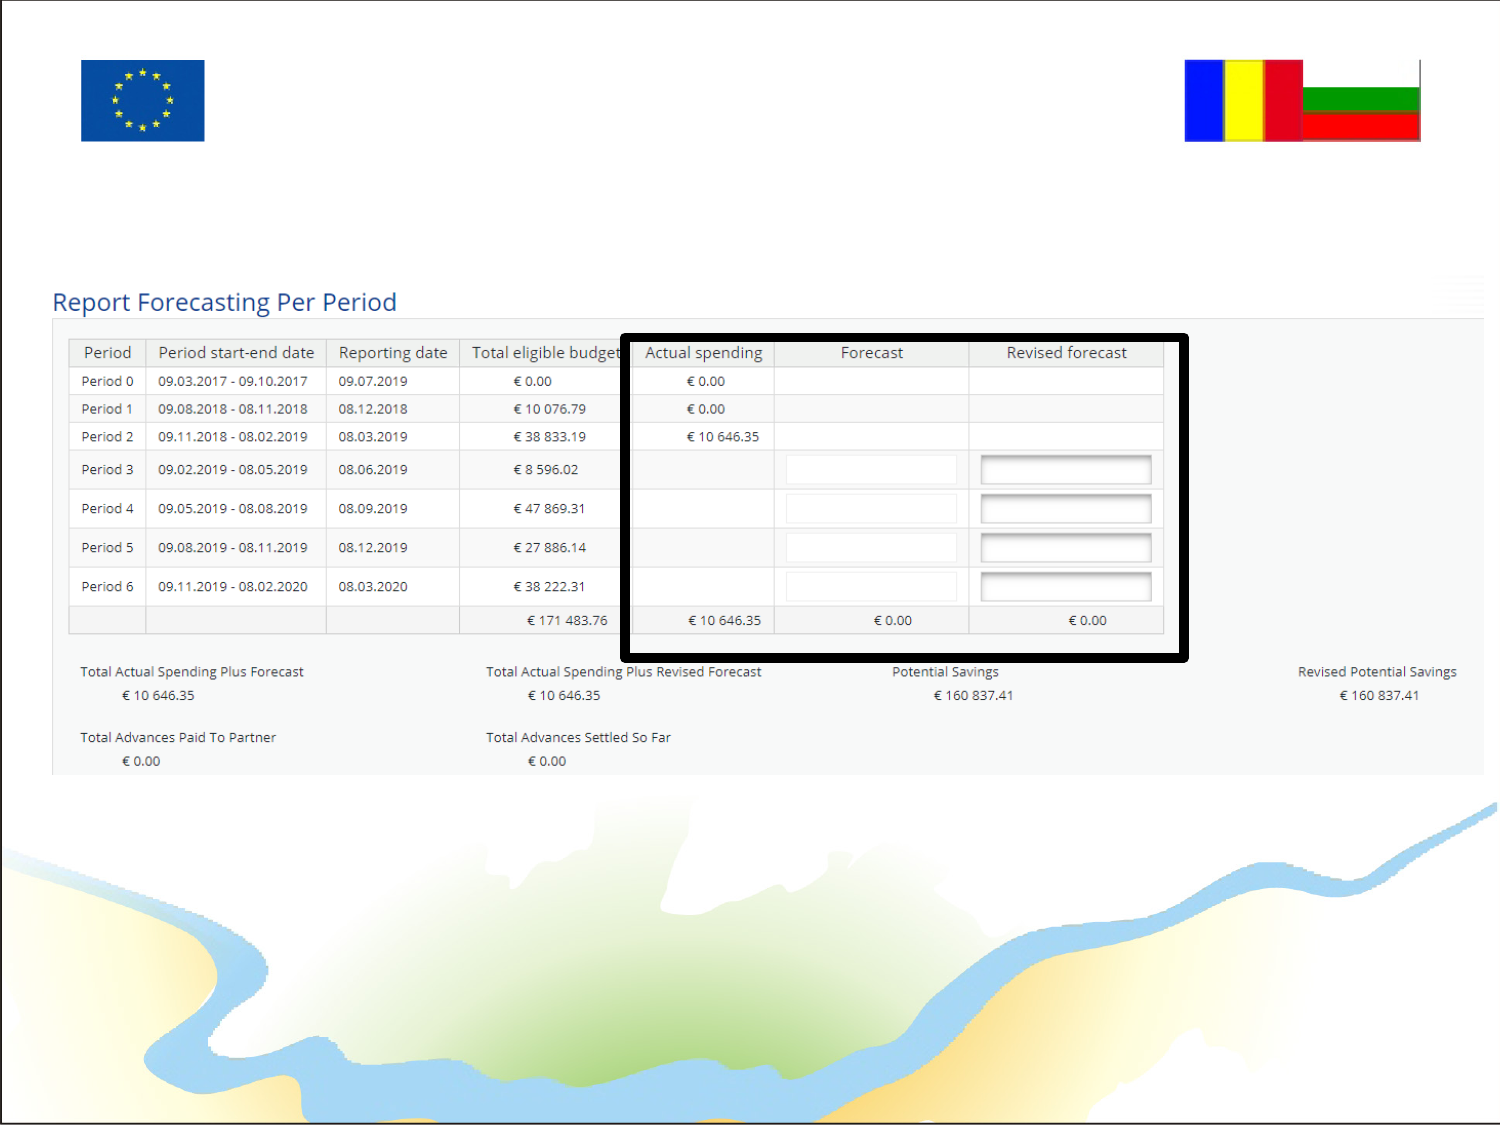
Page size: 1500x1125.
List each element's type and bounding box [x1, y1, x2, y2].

picture [0, 0, 1500, 1125]
list [47, 274, 1484, 776]
